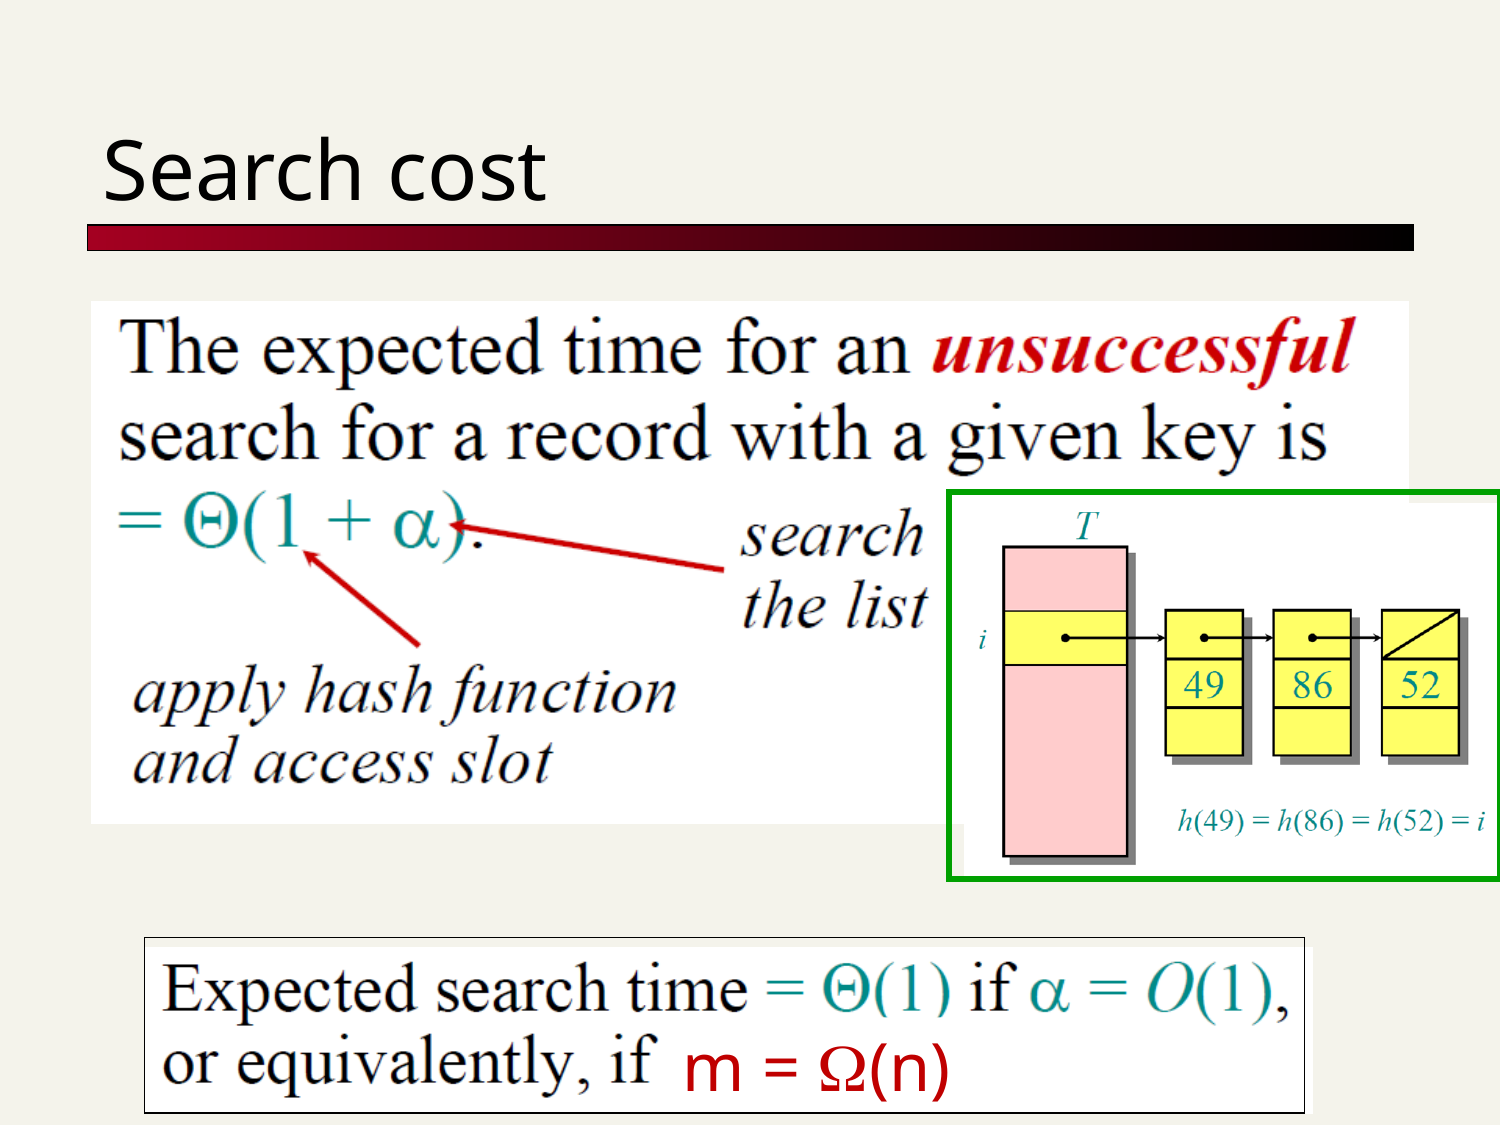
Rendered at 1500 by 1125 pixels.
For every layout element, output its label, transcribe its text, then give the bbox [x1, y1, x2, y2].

title Search cost [87, 62, 1413, 226]
text_box [949, 833, 959, 879]
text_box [144, 937, 1313, 1114]
picture [91, 301, 1500, 882]
text_box [1414, 492, 1500, 503]
